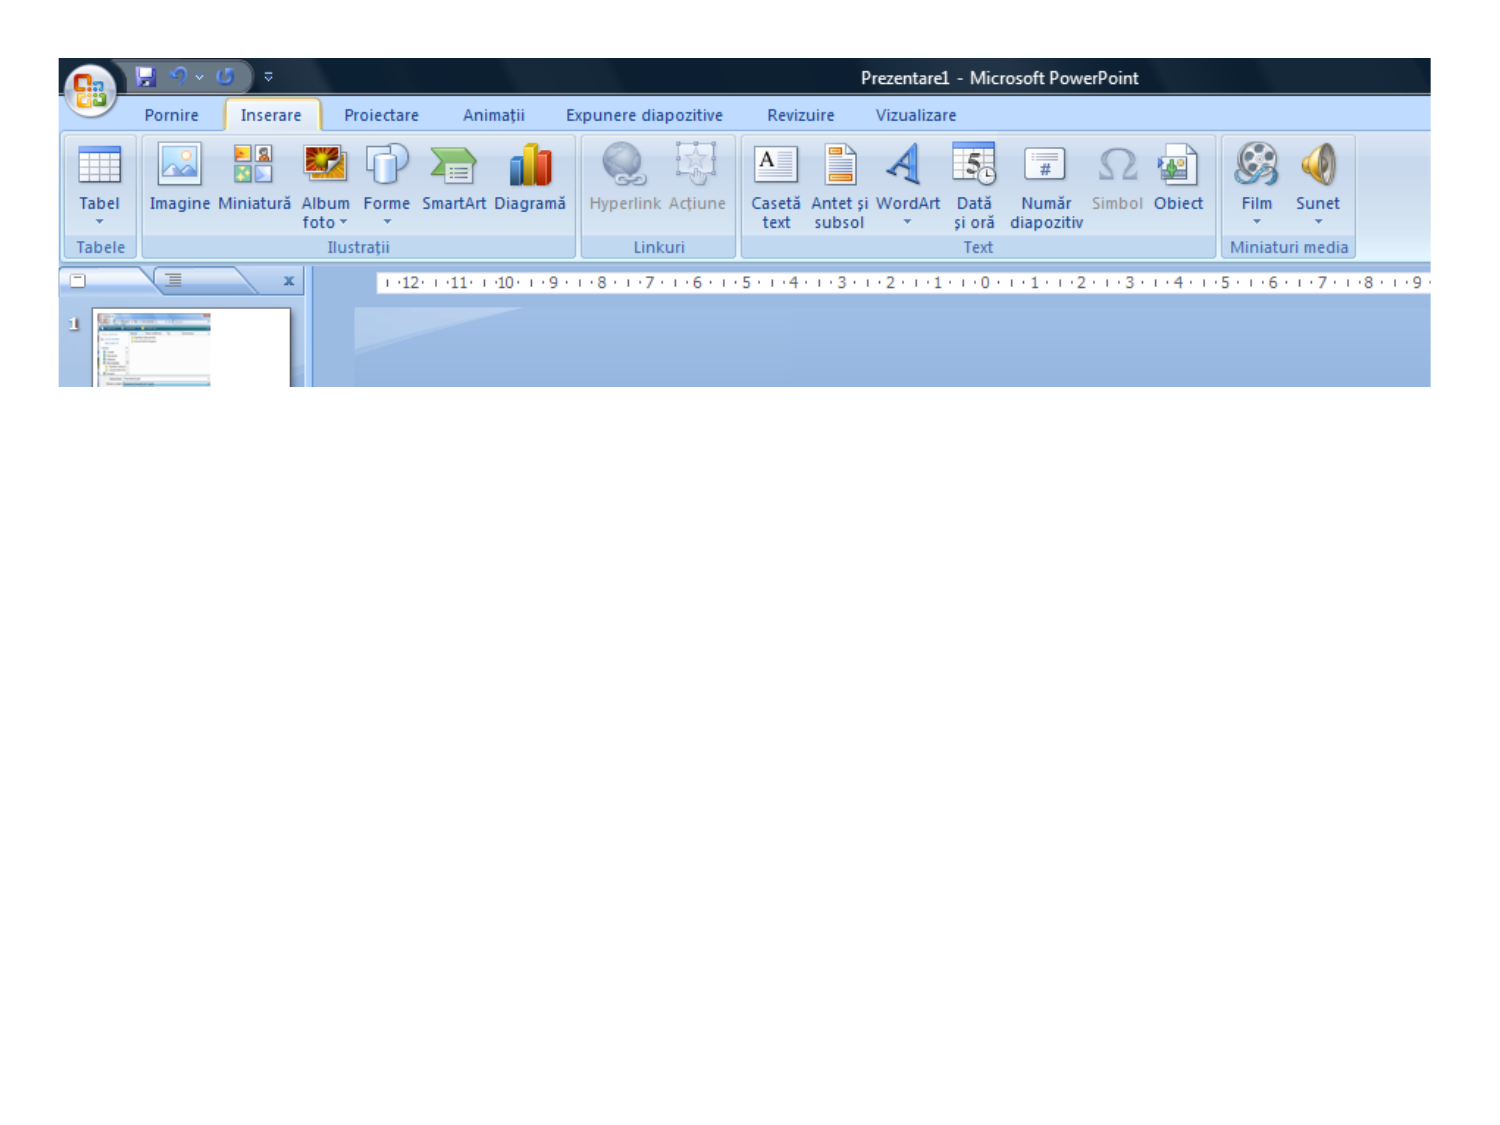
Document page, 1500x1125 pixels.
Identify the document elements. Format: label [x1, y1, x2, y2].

picture [58, 58, 1431, 387]
